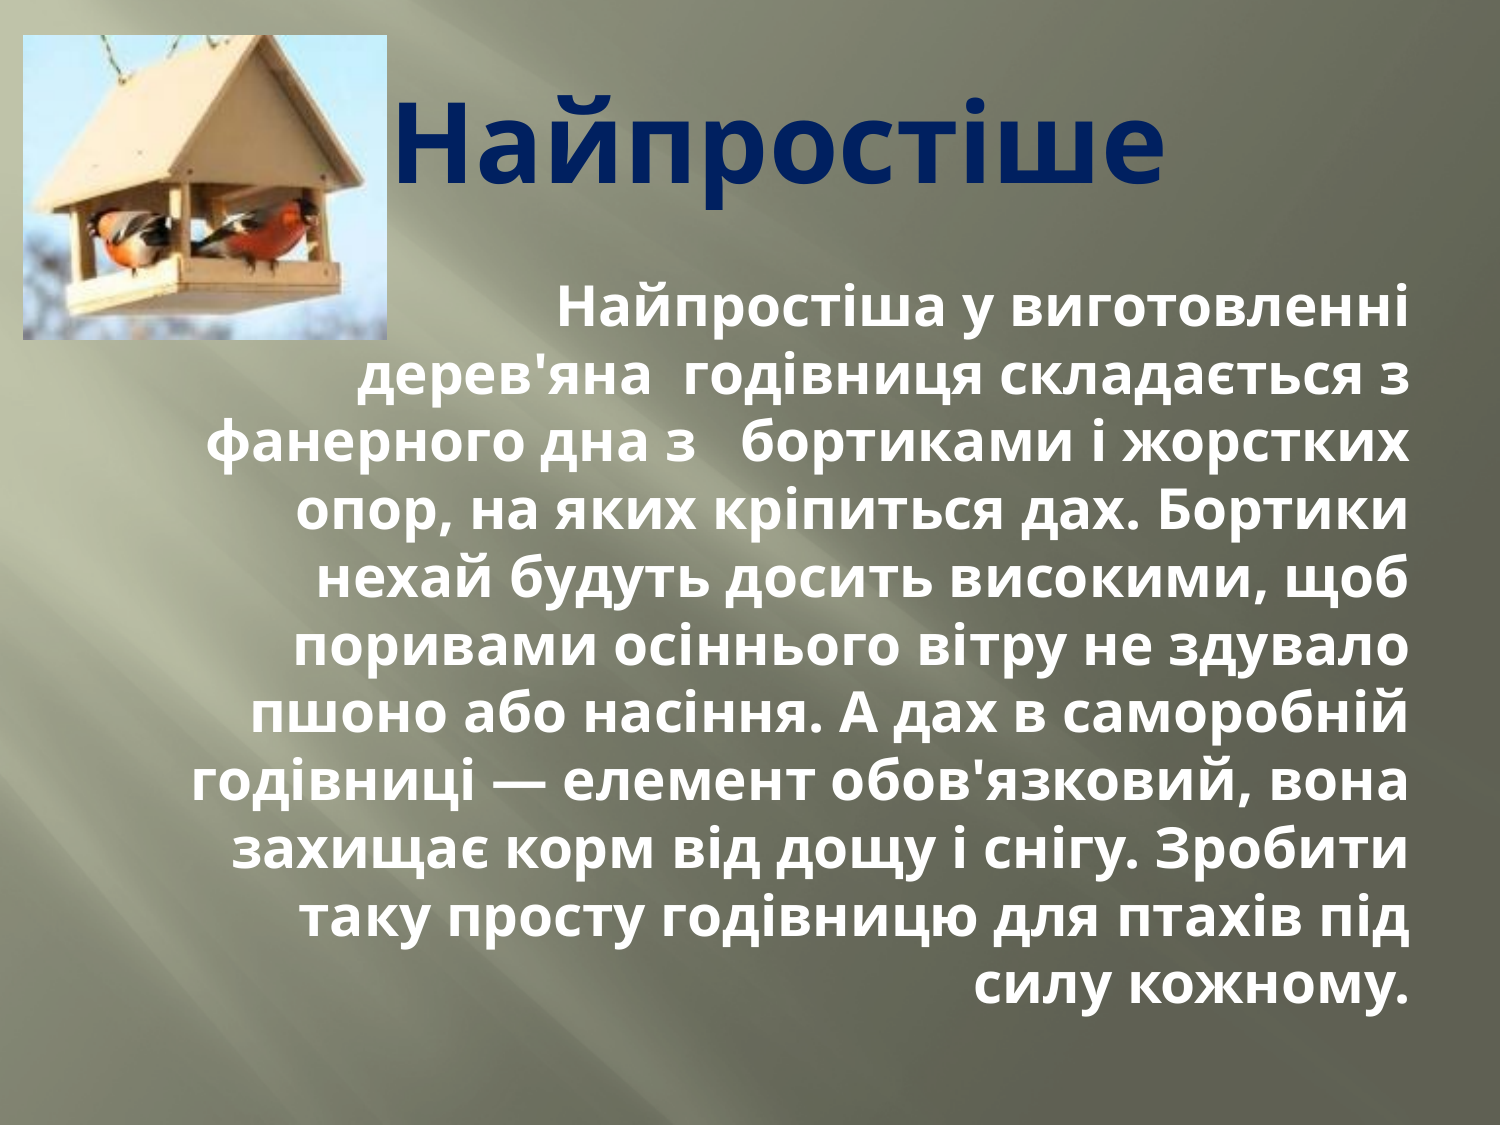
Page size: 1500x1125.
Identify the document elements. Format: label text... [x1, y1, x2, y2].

picture [23, 34, 387, 341]
list Найпростіша у виготовленні дерев'яна годівниця складається з фанерного дна з бортиками і жорстких опор, на яких кріпиться дах. Бортики нехай будуть досить високими, щоб поривами осіннього вітру не здувало пшоно або насіння. А дах в саморобній годівниці — елемент обов'язковий, вона захищає корм від дощу і снігу. Зробити таку просту годівницю для птахів під силу кожному. [75, 262, 1425, 1035]
title Найпростіше [404, 45, 1425, 233]
